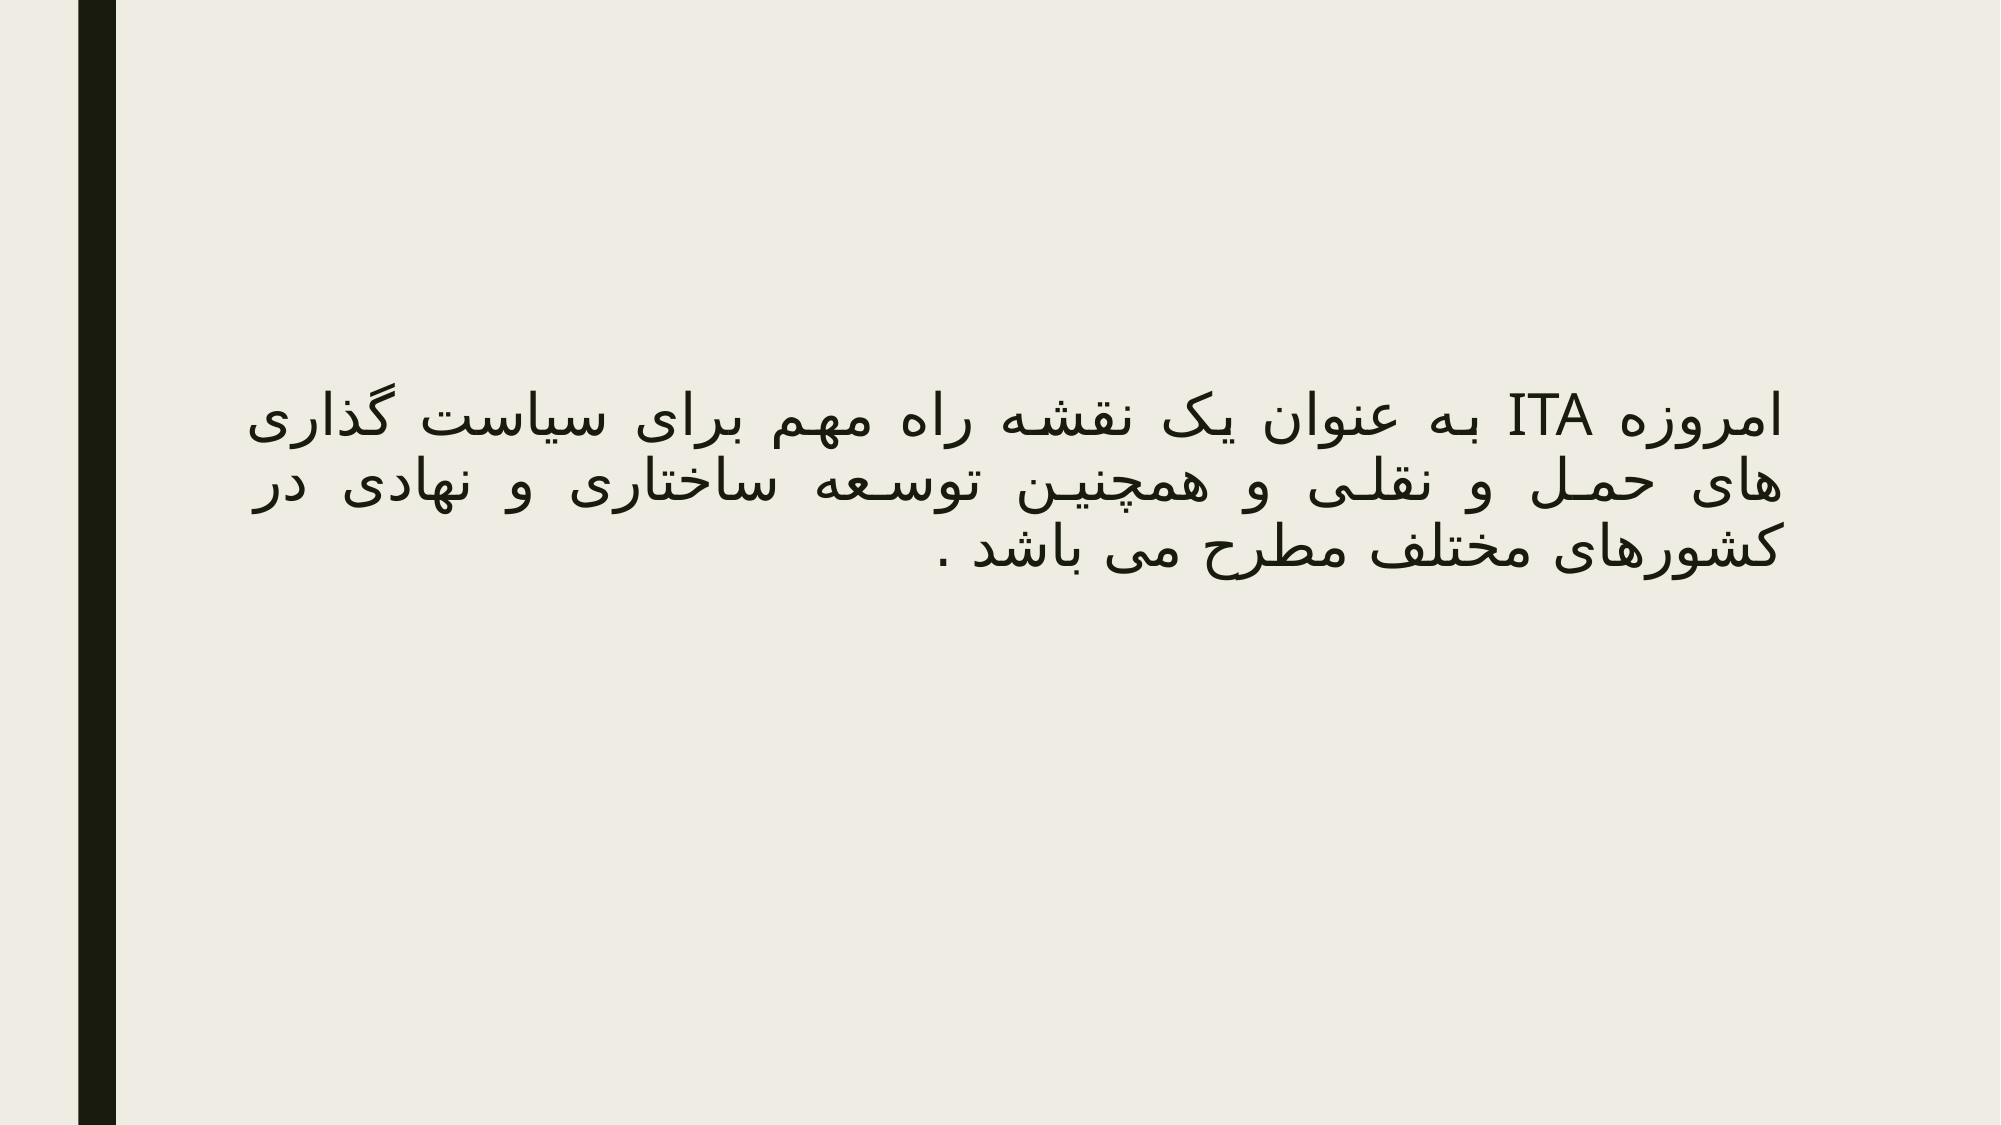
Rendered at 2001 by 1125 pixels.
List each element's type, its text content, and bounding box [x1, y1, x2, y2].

list امروزه ITA به عنوان یک نقشه راه مهم برای سیاست گذاری های حمل و نقلی و همچنین توسعه ساختاری و نهادی در کشورهای مختلف مطرح می باشد . [225, 375, 1800, 963]
